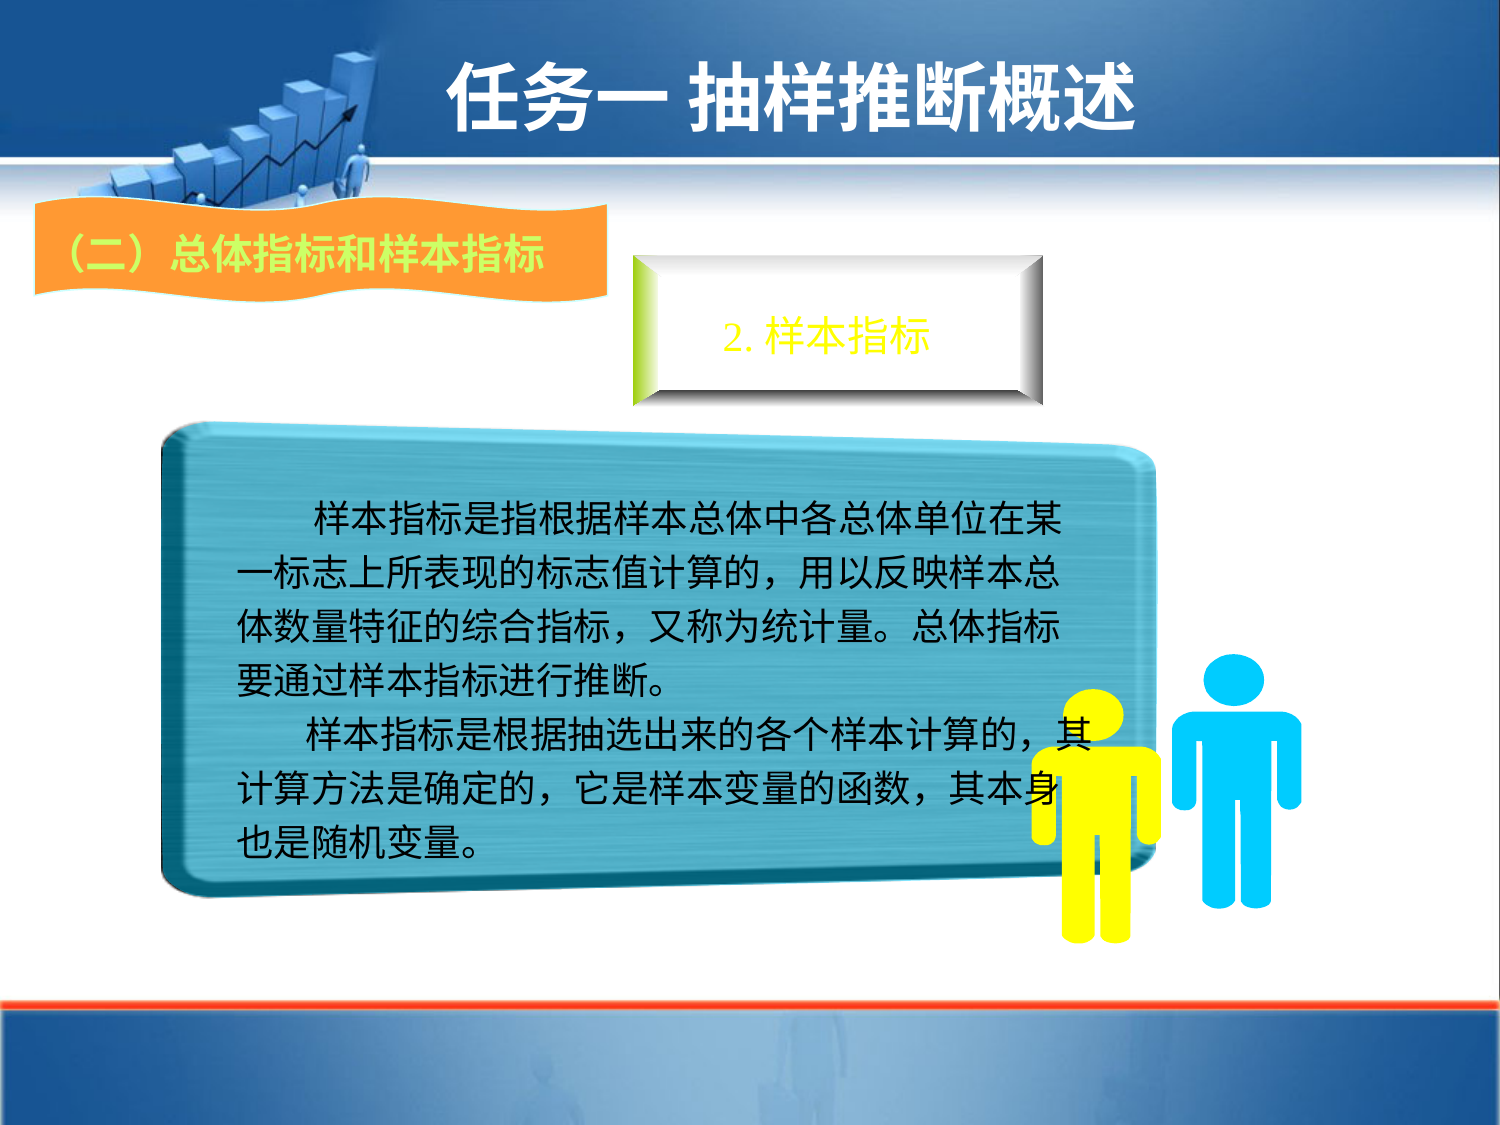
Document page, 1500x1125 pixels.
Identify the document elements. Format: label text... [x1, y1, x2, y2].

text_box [159, 420, 1302, 944]
text_box 任务一 抽样推断概述 [395, 42, 1500, 148]
picture [0, 0, 1500, 1125]
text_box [631, 255, 1046, 408]
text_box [29, 196, 632, 303]
